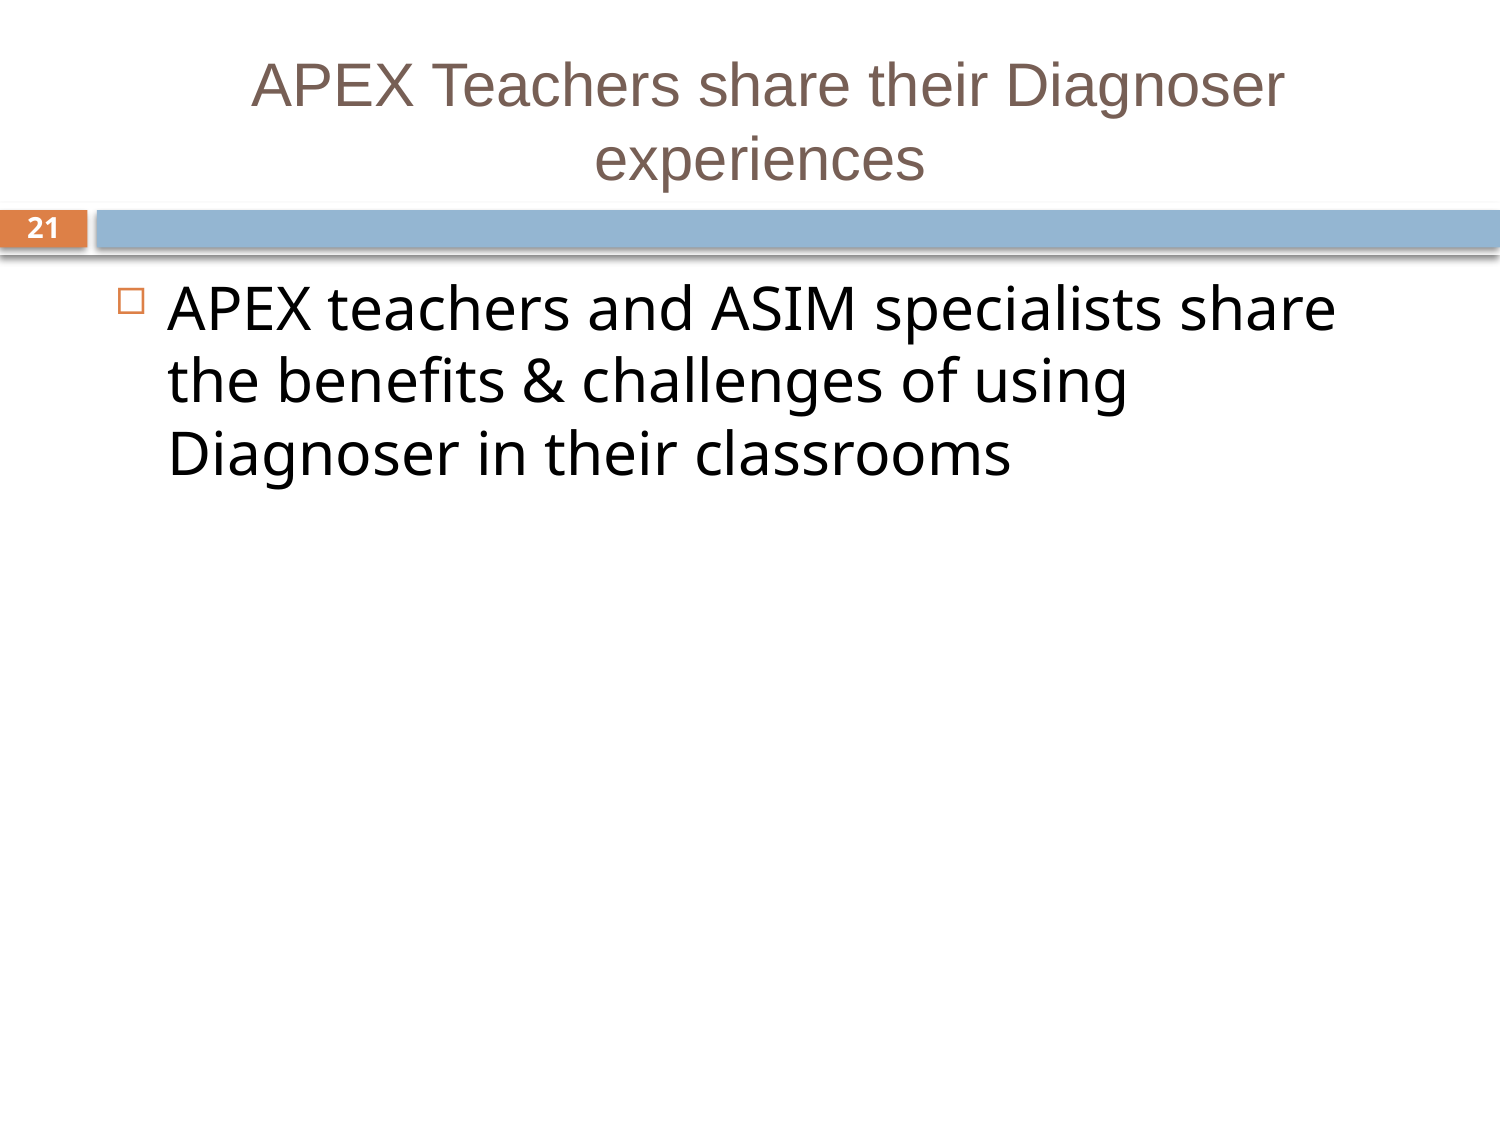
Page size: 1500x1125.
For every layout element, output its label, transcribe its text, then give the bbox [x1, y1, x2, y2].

list APEX teachers and ASIM specialists share the benefits & challenges of using Diagnoser in their classrooms [100, 262, 1438, 1000]
title APEX Teachers share their Diagnoser experiences [100, 37, 1438, 200]
slide_number 21 [0, 208, 88, 249]
